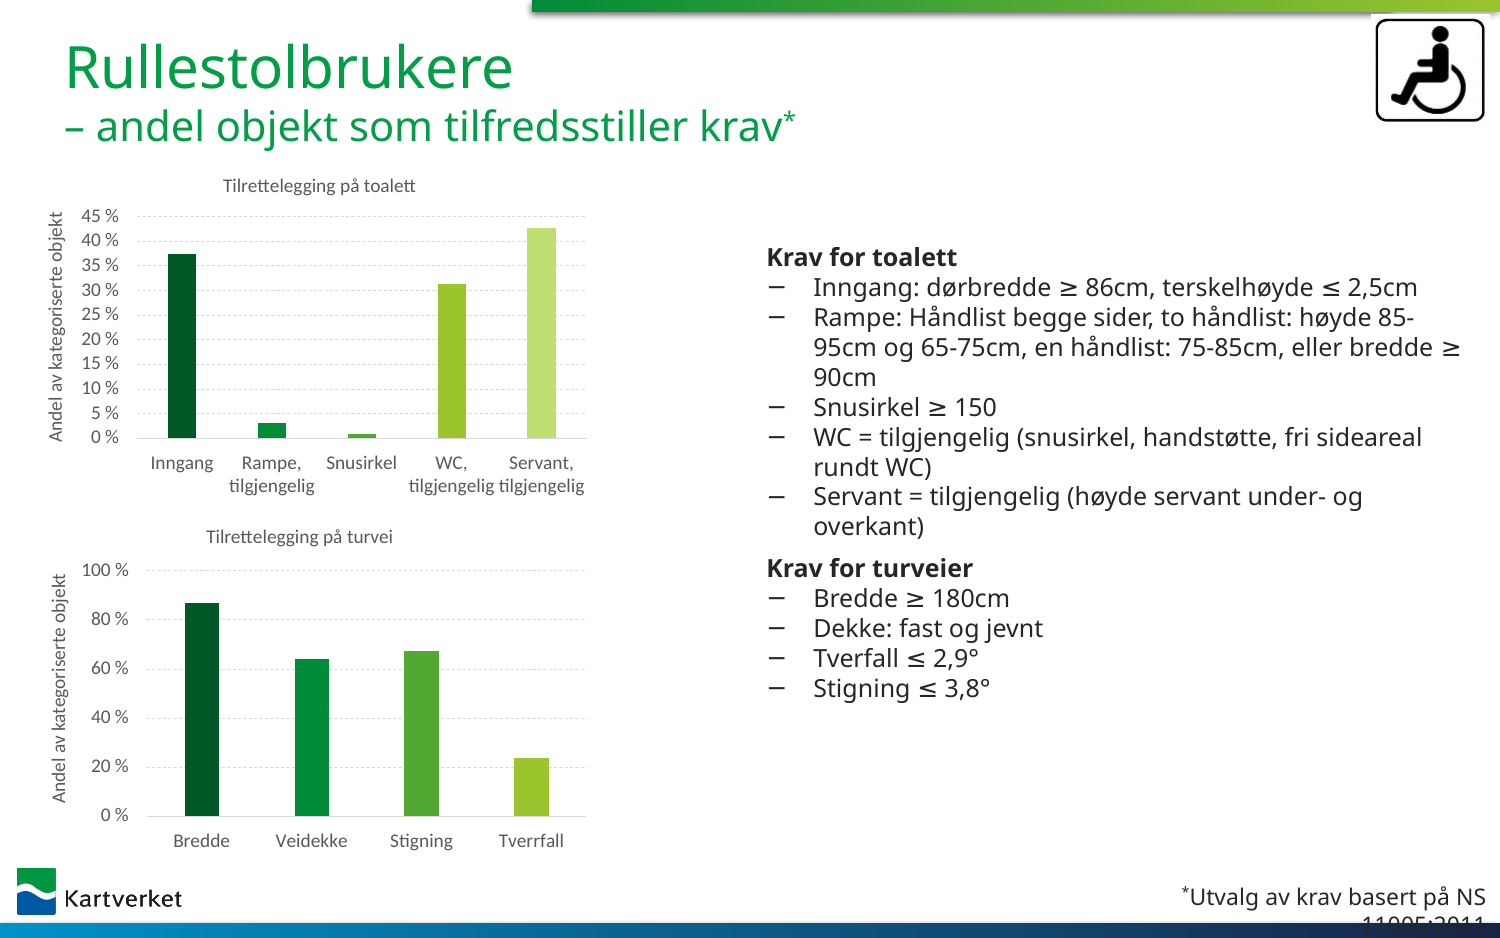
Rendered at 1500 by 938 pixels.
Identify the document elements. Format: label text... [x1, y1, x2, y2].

text_box *Utvalg av krav basert på NS 11005:2011 [1068, 873, 1500, 938]
picture [1371, 13, 1491, 127]
text_box Rullestolbrukere – andel objekt som tilfredsstiller krav* [49, 14, 1431, 158]
picture [41, 520, 598, 859]
text_box Krav for toalett Inngang: dørbredde ≥ 86cm, terskelhøyde ≤ 2,5cm Rampe: Håndlist begge sider, to håndlist: høyde 85-95cm og 65-75cm, en håndlist: 75-85cm, eller bredde ≥ 90cm Snusirkel ≥ 150 WC = tilgjengelig (snusirkel, handstøtte, fri sideareal rundt WC) Servant = tilgjengelig (høyde servant under- og overkant) [751, 234, 1483, 545]
picture [41, 166, 598, 505]
text_box Krav for turveier Bredde ≥ 180cm Dekke: fast og jevnt Tverfall ≤ 2,9° Stigning ≤ 3,8° [751, 545, 1483, 710]
